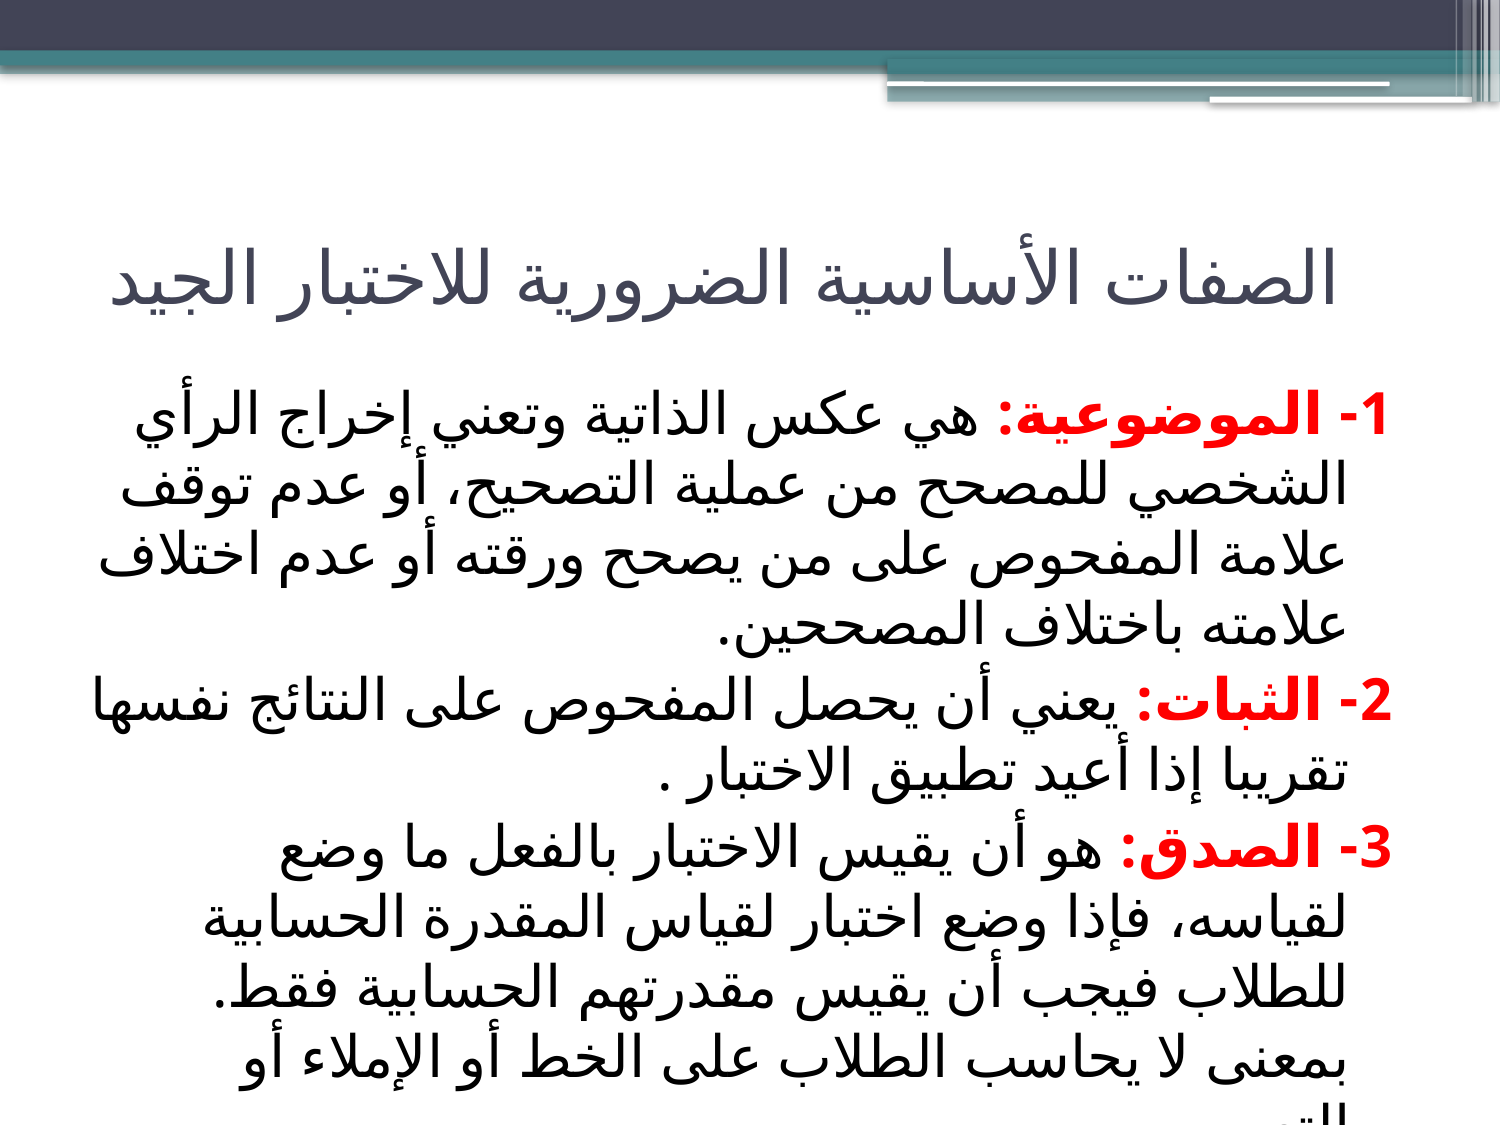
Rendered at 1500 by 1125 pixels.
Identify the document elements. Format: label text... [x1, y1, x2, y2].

title الصفات الأساسية الضرورية للاختبار الجيد [75, 187, 1425, 363]
list 1- الموضوعية: هي عكس الذاتية وتعني إخراج الرأي الشخصي للمصحح من عملية التصحيح، أو عدم توقف علامة المفحوص على من يصحح ورقته أو عدم اختلاف علامته باختلاف المصححين. 2- الثبات: يعني أن يحصل المفحوص على النتائج نفسها تقريبا إذا أعيد تطبيق الاختبار . 3- الصدق: هو أن يقيس الاختبار بالفعل ما وضع لقياسه، فإذا وضع اختبار لقياس المقدرة الحسابية للطلاب فيجب أن يقيس مقدرتهم الحسابية فقط. بمعنى لا يحاسب الطلاب على الخط أو الإملاء أو التعبير ... [75, 368, 1425, 1079]
